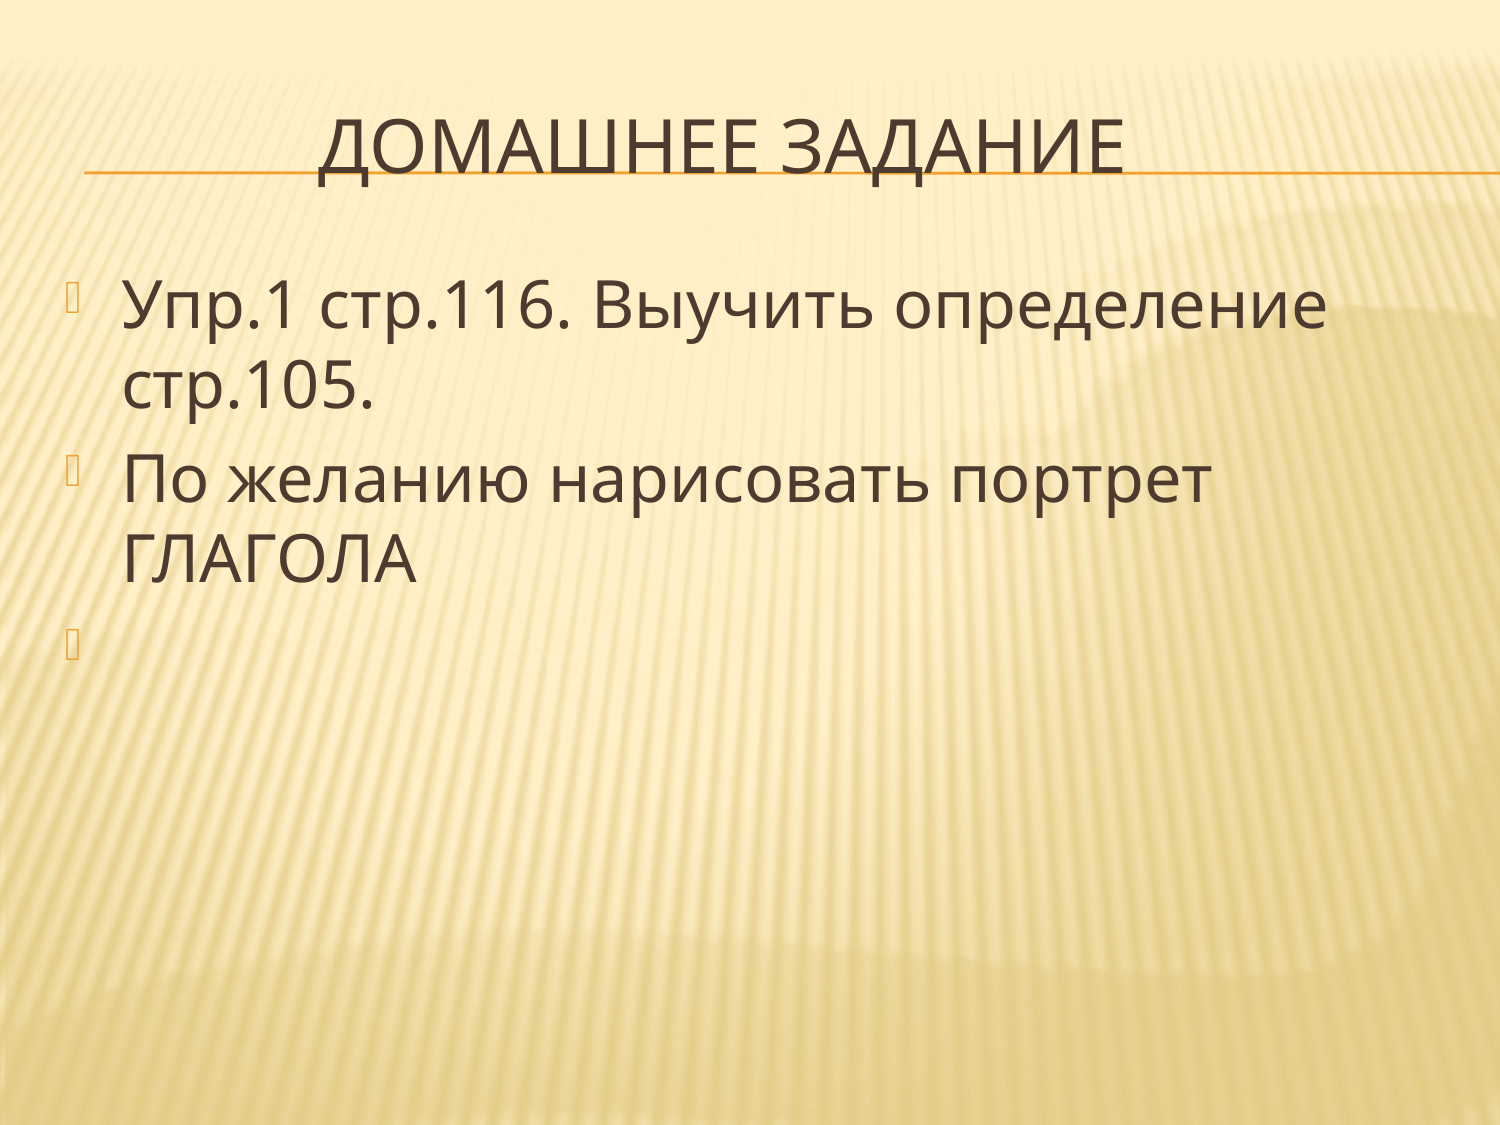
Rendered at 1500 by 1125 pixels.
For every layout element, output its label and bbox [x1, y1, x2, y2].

list [50, 254, 1475, 998]
title [50, 75, 1475, 213]
